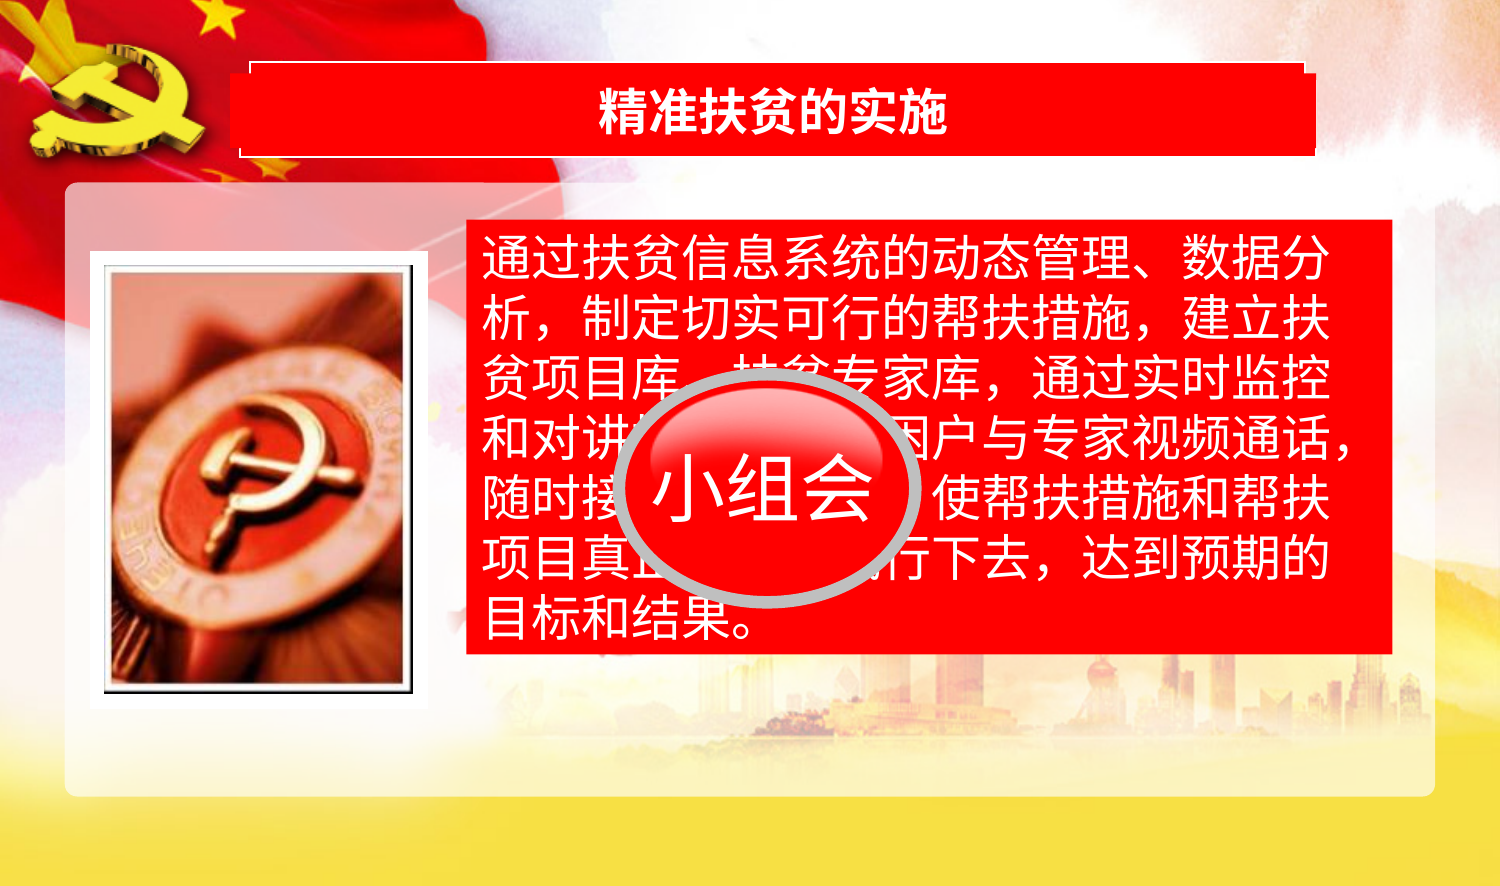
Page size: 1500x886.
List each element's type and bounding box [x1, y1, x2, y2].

text_box [229, 61, 1317, 158]
text_box [618, 373, 916, 603]
picture [0, 0, 1500, 886]
